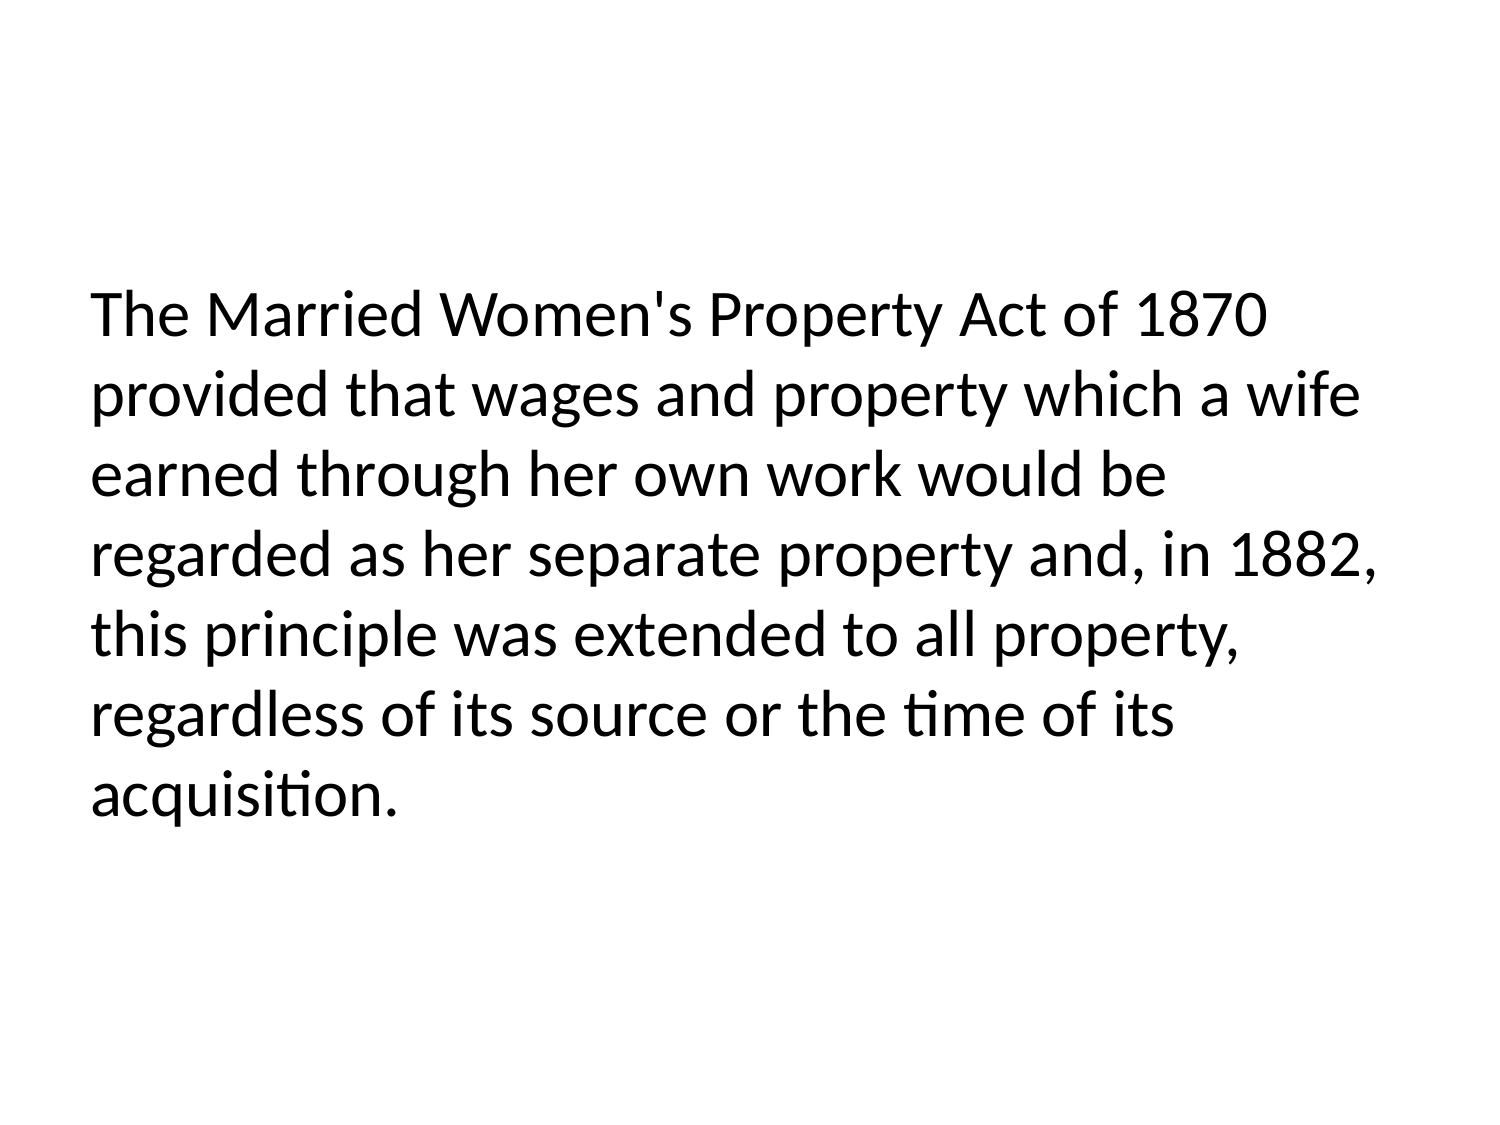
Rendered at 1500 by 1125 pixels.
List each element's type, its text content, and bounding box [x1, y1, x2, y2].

list The Married Women's Property Act of 1870 provided that wages and property which a wife earned through her own work would be regarded as her separate property and, in 1882, this principle was extended to all property, regardless of its source or the time of its acquisition. [75, 262, 1425, 1005]
